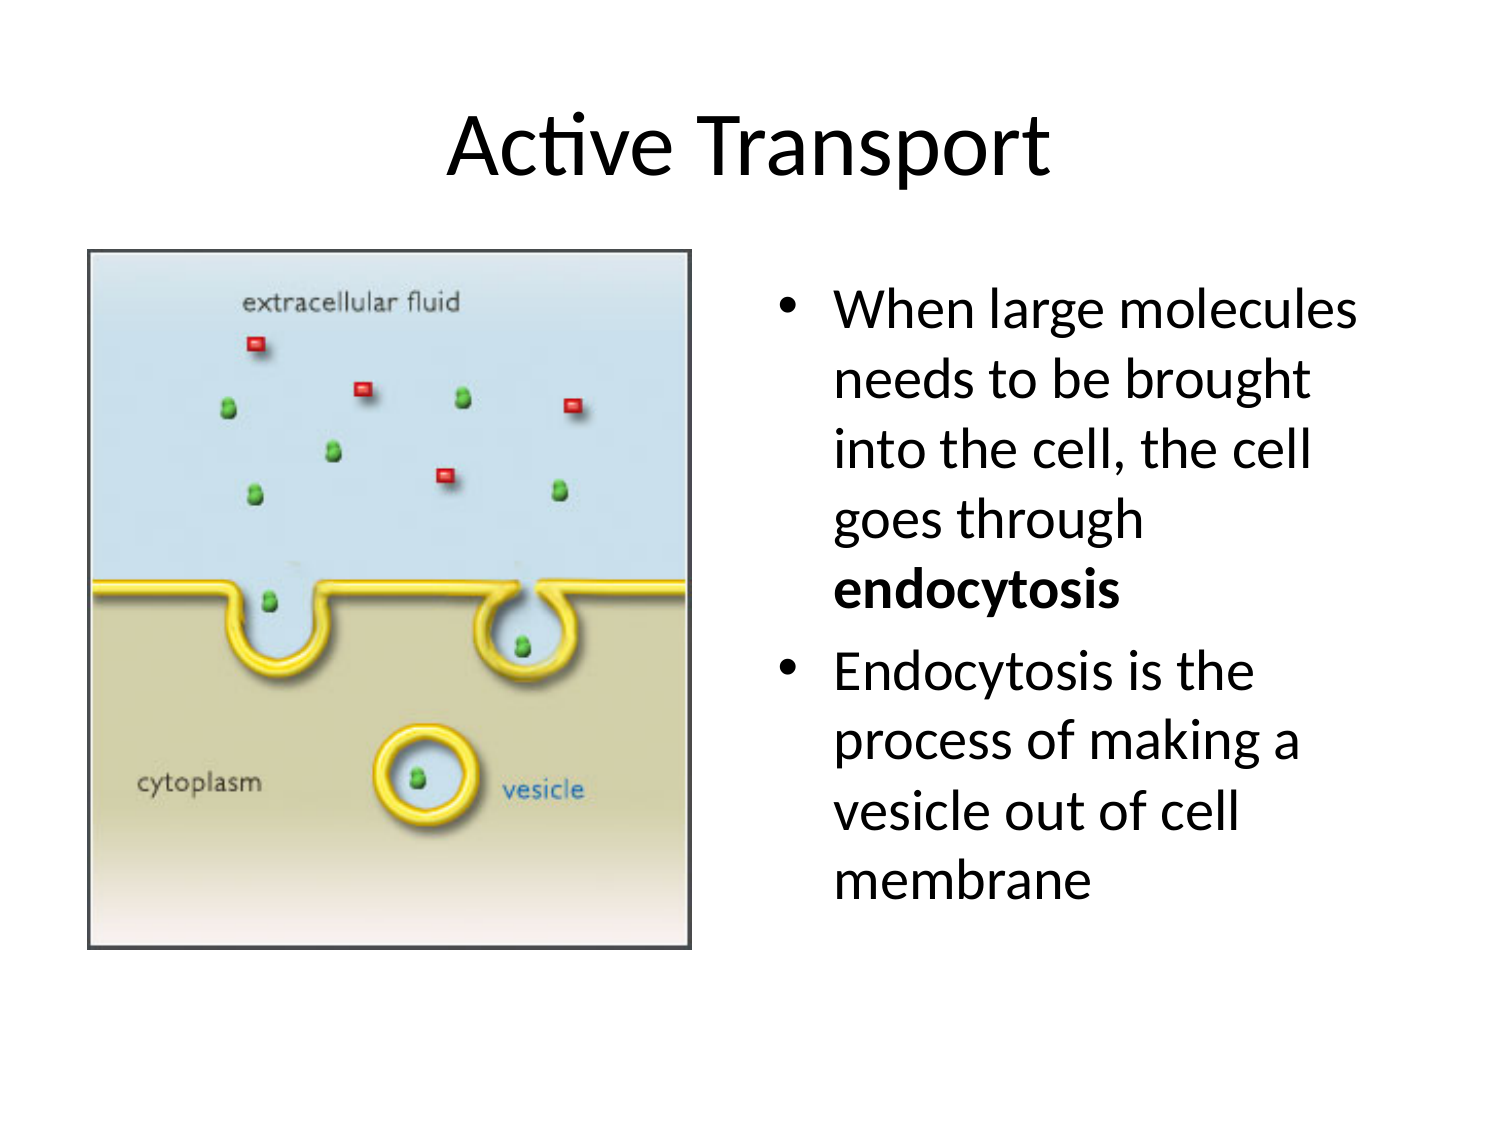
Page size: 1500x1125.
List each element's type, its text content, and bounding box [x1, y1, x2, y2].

list When large molecules needs to be brought into the cell, the cell goes through endocytosis Endocytosis is the process of making a vesicle out of cell membrane [762, 262, 1425, 1005]
title Active Transport [75, 45, 1425, 233]
picture [87, 249, 692, 951]
